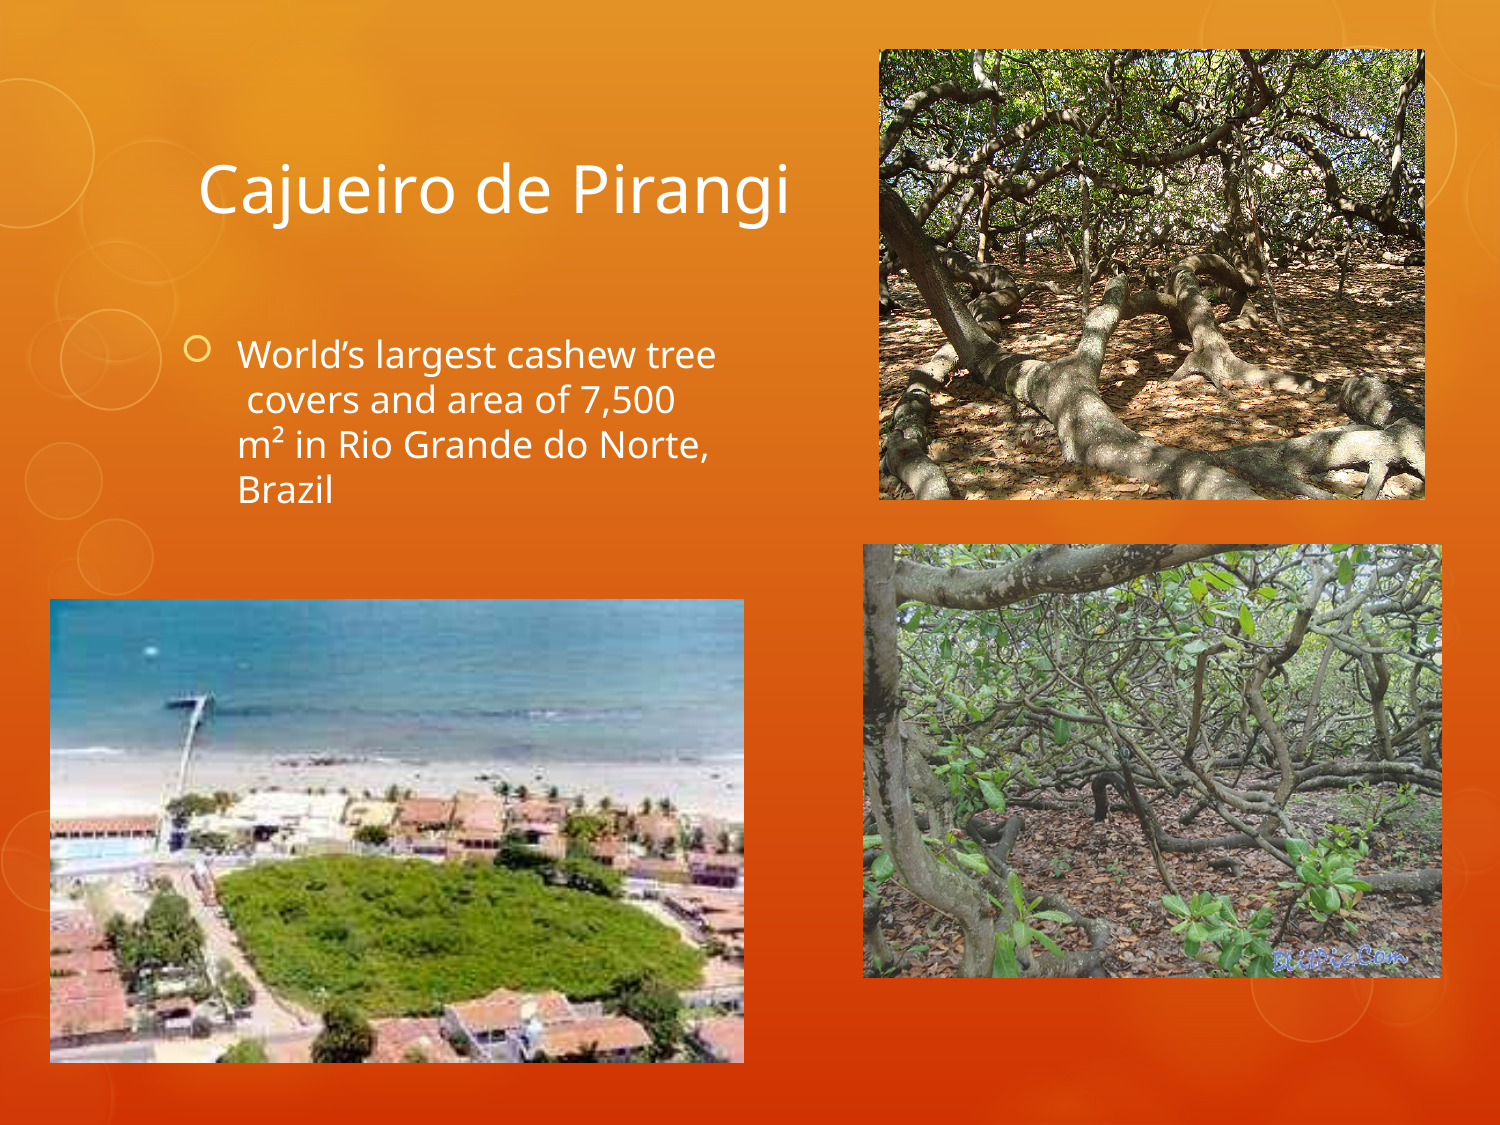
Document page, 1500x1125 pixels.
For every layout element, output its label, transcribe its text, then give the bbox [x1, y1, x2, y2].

picture [862, 543, 1442, 979]
picture [879, 49, 1426, 501]
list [49, 599, 745, 1063]
list World’s largest cashew tree covers and area of 7,500 m² in Rio Grande do Norte, Brazil [165, 242, 735, 597]
title Cajueiro de Pirangi [165, 110, 873, 263]
